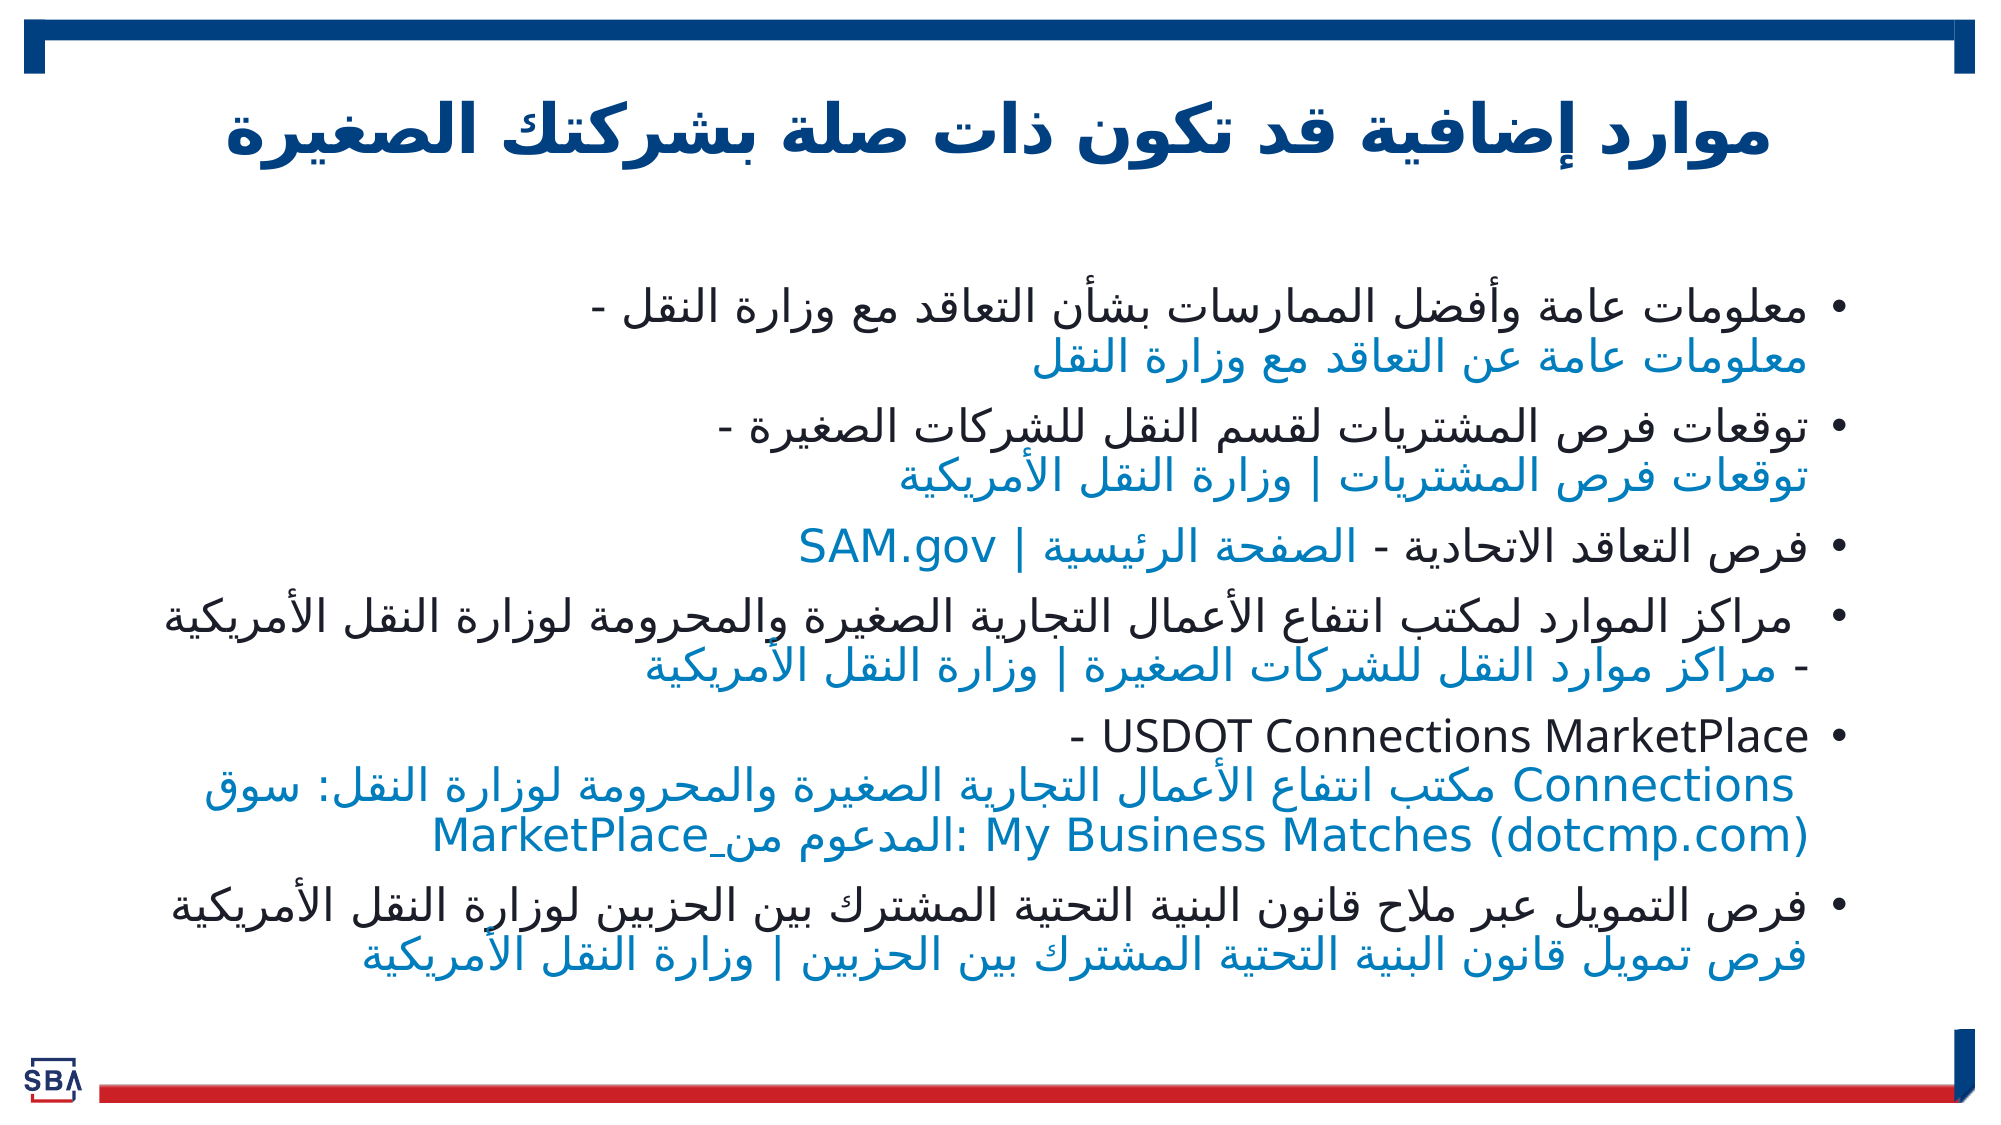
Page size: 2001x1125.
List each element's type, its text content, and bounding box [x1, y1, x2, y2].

title موارد إضافية قد تكون ذات صلة بشركتك الصغيرة [137, 87, 1863, 186]
list معلومات عامة وأفضل الممارسات بشأن التعاقد مع وزارة النقل - معلومات عامة عن التعاقد مع وزارة النقل توقعات فرص المشتريات لقسم النقل للشركات الصغيرة - توقعات فرص المشتريات | وزارة النقل الأمريكية فرص التعاقد الاتحادية - SAM.gov | الصفحة الرئيسية مراكز الموارد لمكتب انتفاع الأعمال التجارية الصغيرة والمحرومة لوزارة النقل الأمريكية - مراكز موارد النقل للشركات الصغيرة | وزارة النقل الأمريكية USDOT Connections MarketPlace - مكتب انتفاع الأعمال التجارية الصغيرة والمحرومة لوزارة النقل: سوق Connections MarketPlace المدعوم من: My Business Matches (dotcmp.com) فرص التمويل عبر ملاح قانون البنية التحتية المشترك بين الحزبين لوزارة النقل الأمريكية فرص تمويل قانون البنية التحتية المشترك بين الحزبين | وزارة النقل الأمريكية [137, 275, 1863, 1020]
